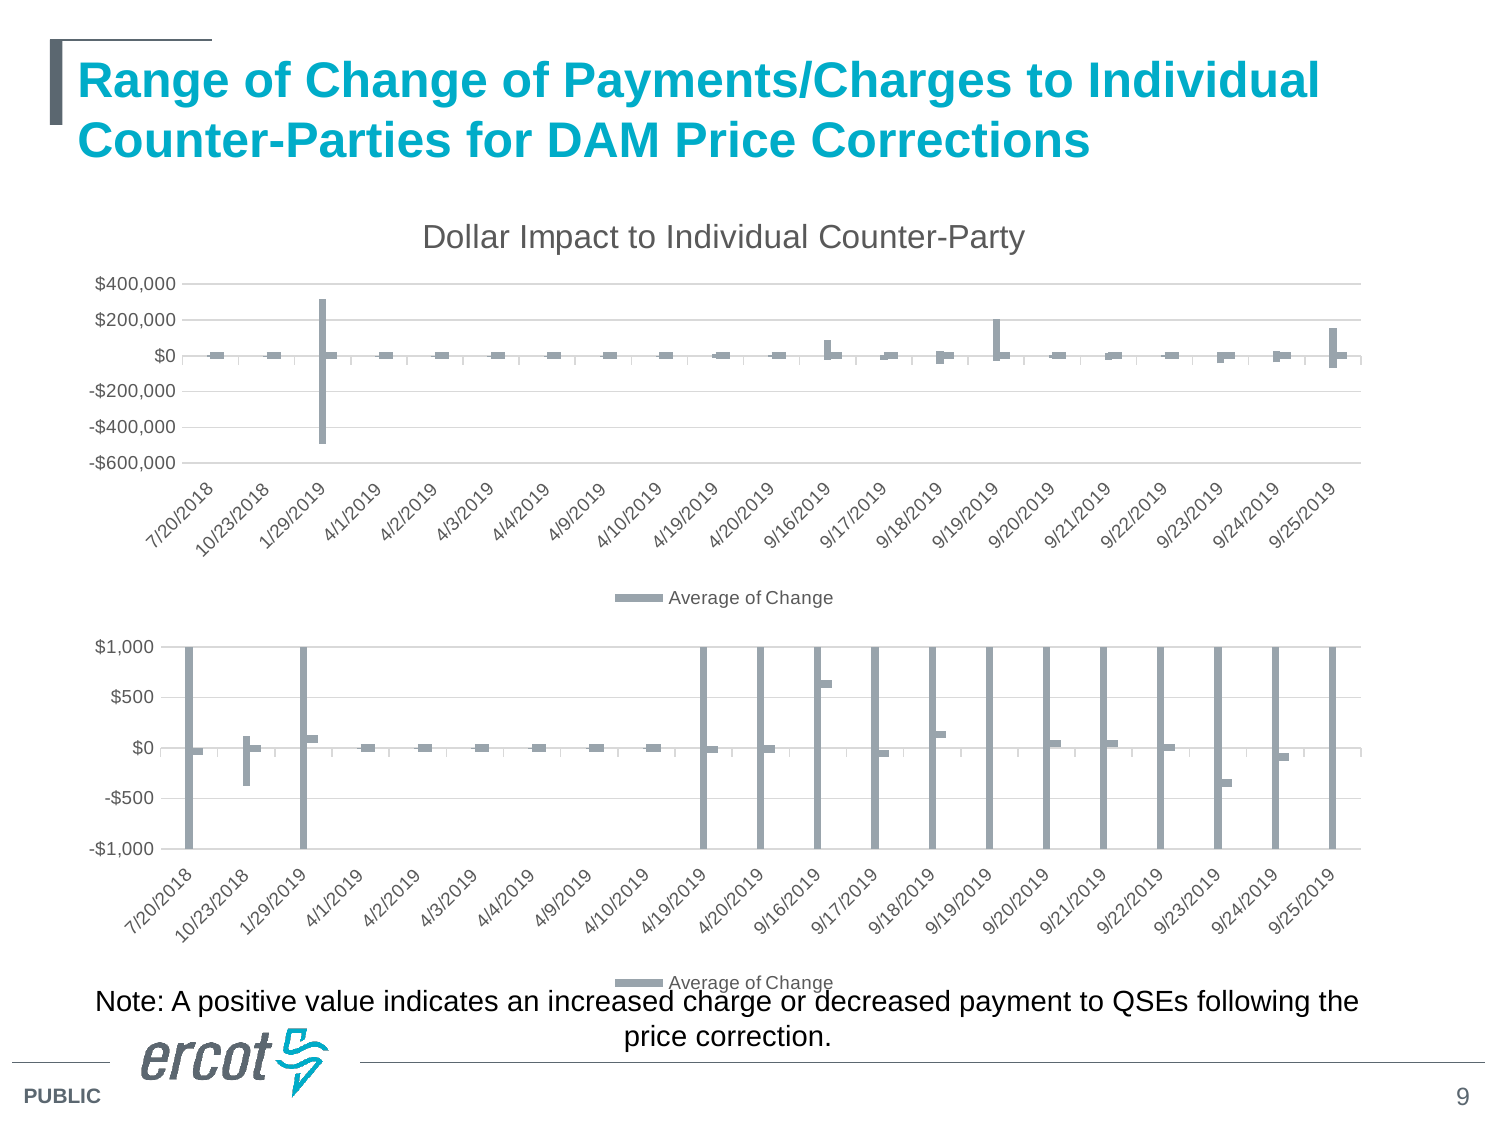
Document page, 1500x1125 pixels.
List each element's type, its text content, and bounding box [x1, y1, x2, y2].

chart [62, 192, 1388, 616]
picture [137, 1060, 332, 1100]
chart [62, 628, 1388, 1001]
text_box Note: A positive value indicates an increased charge or decreased payment to QSEs following the price correction. [62, 974, 1395, 1060]
title Range of Change of Payments/Charges to Individual Counter-Parties for DAM Price Corrections [62, 39, 1500, 228]
